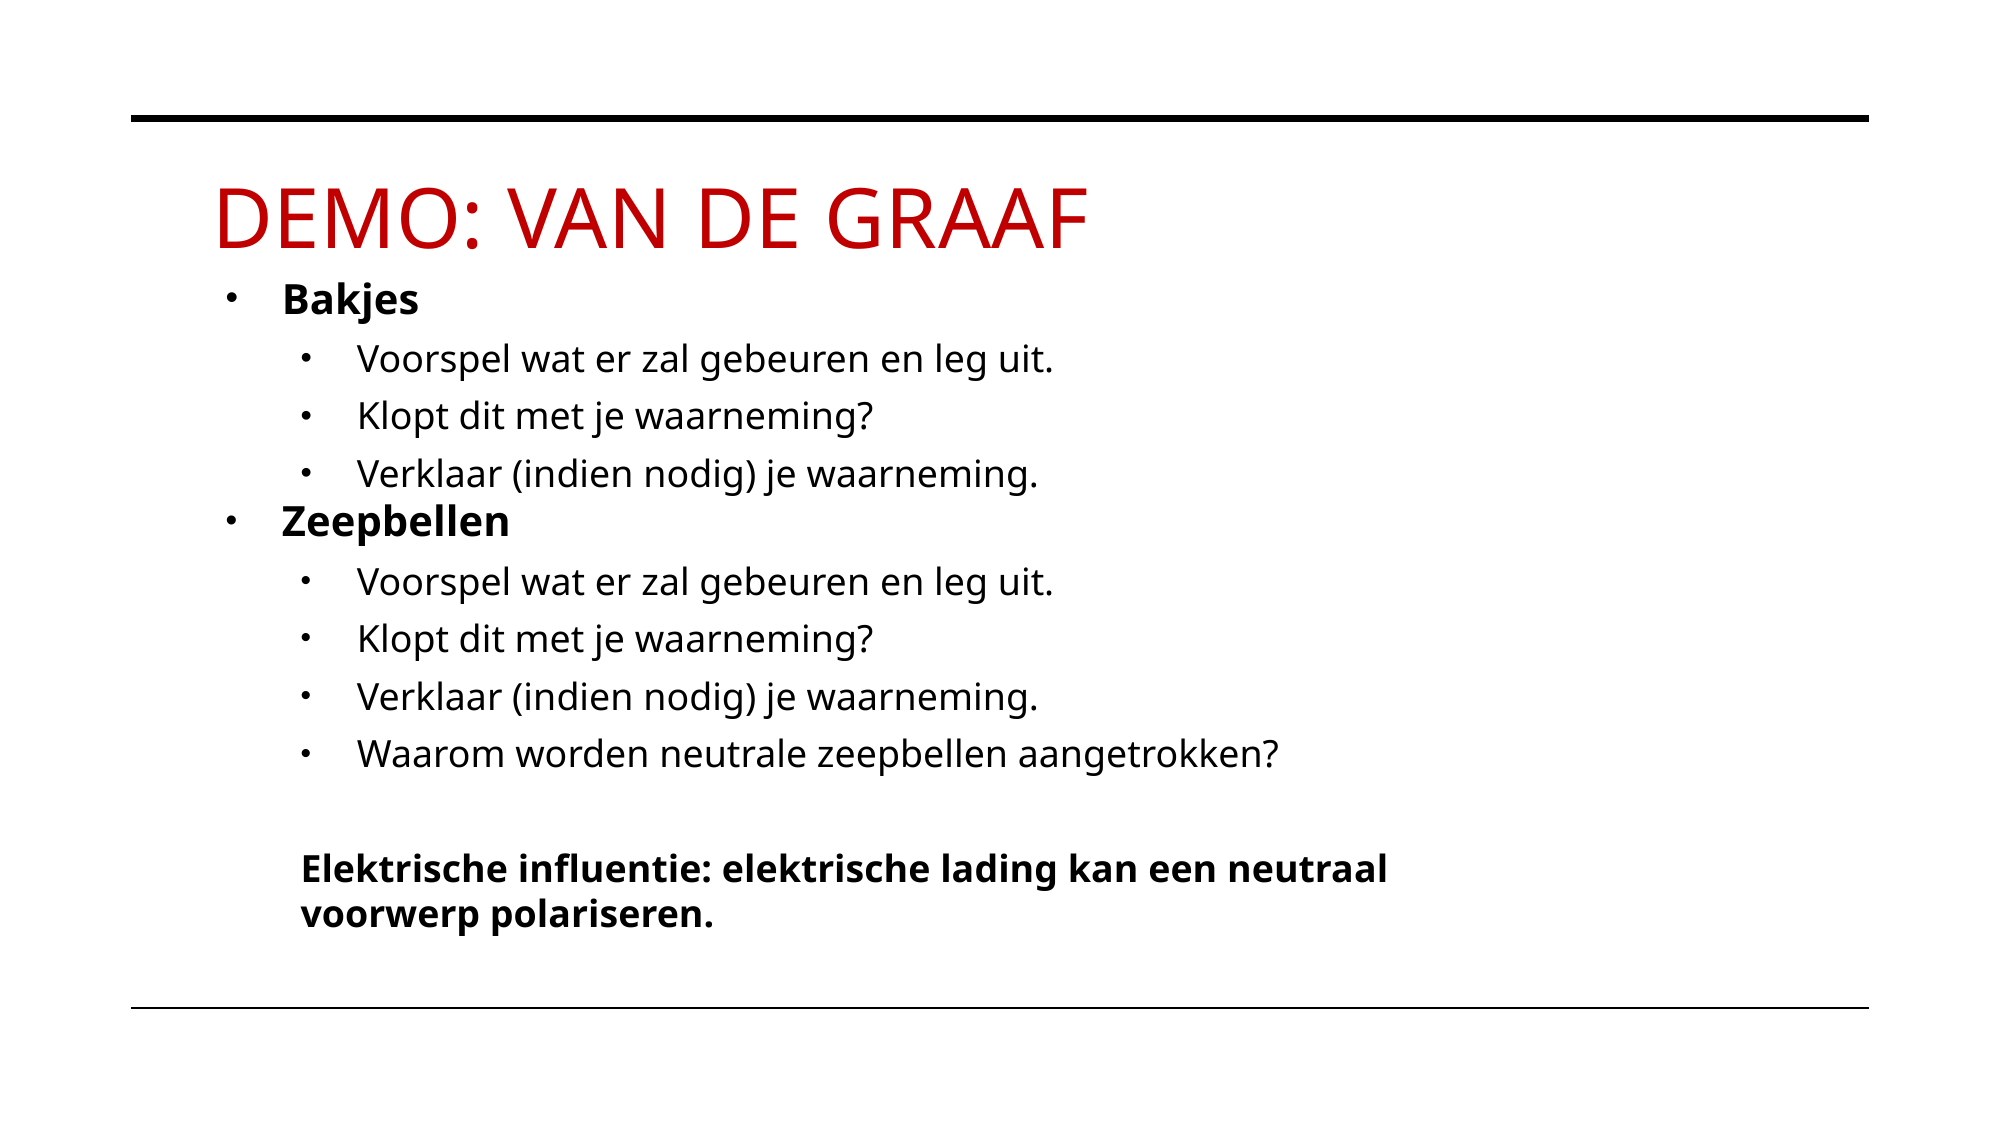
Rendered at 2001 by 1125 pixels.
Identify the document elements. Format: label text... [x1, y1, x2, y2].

title Demo: van de Graaf [197, 121, 1428, 264]
list Bakjes Voorspel wat er zal gebeuren en leg uit. Klopt dit met je waarneming? Verklaar (indien nodig) je waarneming. Zeepbellen Voorspel wat er zal gebeuren en leg uit. Klopt dit met je waarneming? Verklaar (indien nodig) je waarneming. Waarom worden neutrale zeepbellen aangetrokken? Elektrische influentie: elektrische lading kan een neutraal voorwerp polariseren. [197, 264, 1428, 1004]
